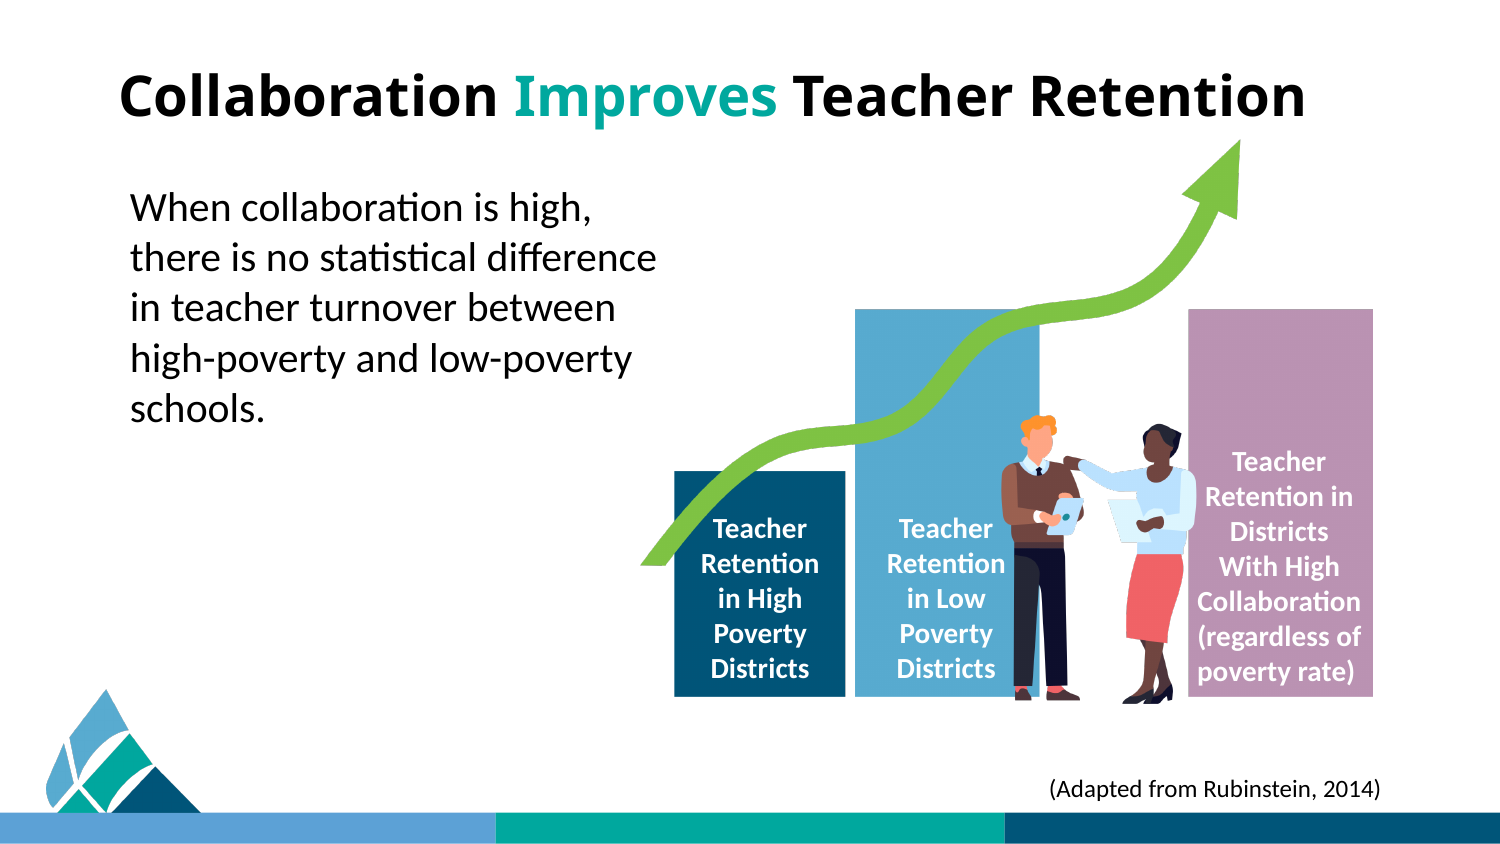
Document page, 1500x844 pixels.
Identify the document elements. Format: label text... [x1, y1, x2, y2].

picture [640, 139, 1373, 704]
list When collaboration is high, there is no statistical difference in teacher turnover between high-poverty and low-poverty schools. [103, 165, 640, 464]
picture [46, 689, 201, 813]
text_box (Adapted from Rubinstein, 2014) [73, 765, 1397, 810]
title Collaboration Improves Teacher Retention [103, 44, 1397, 180]
text_box Teacher Retention in Districts With High Collaboration (regardless of poverty rate) [1373, 434, 1380, 695]
